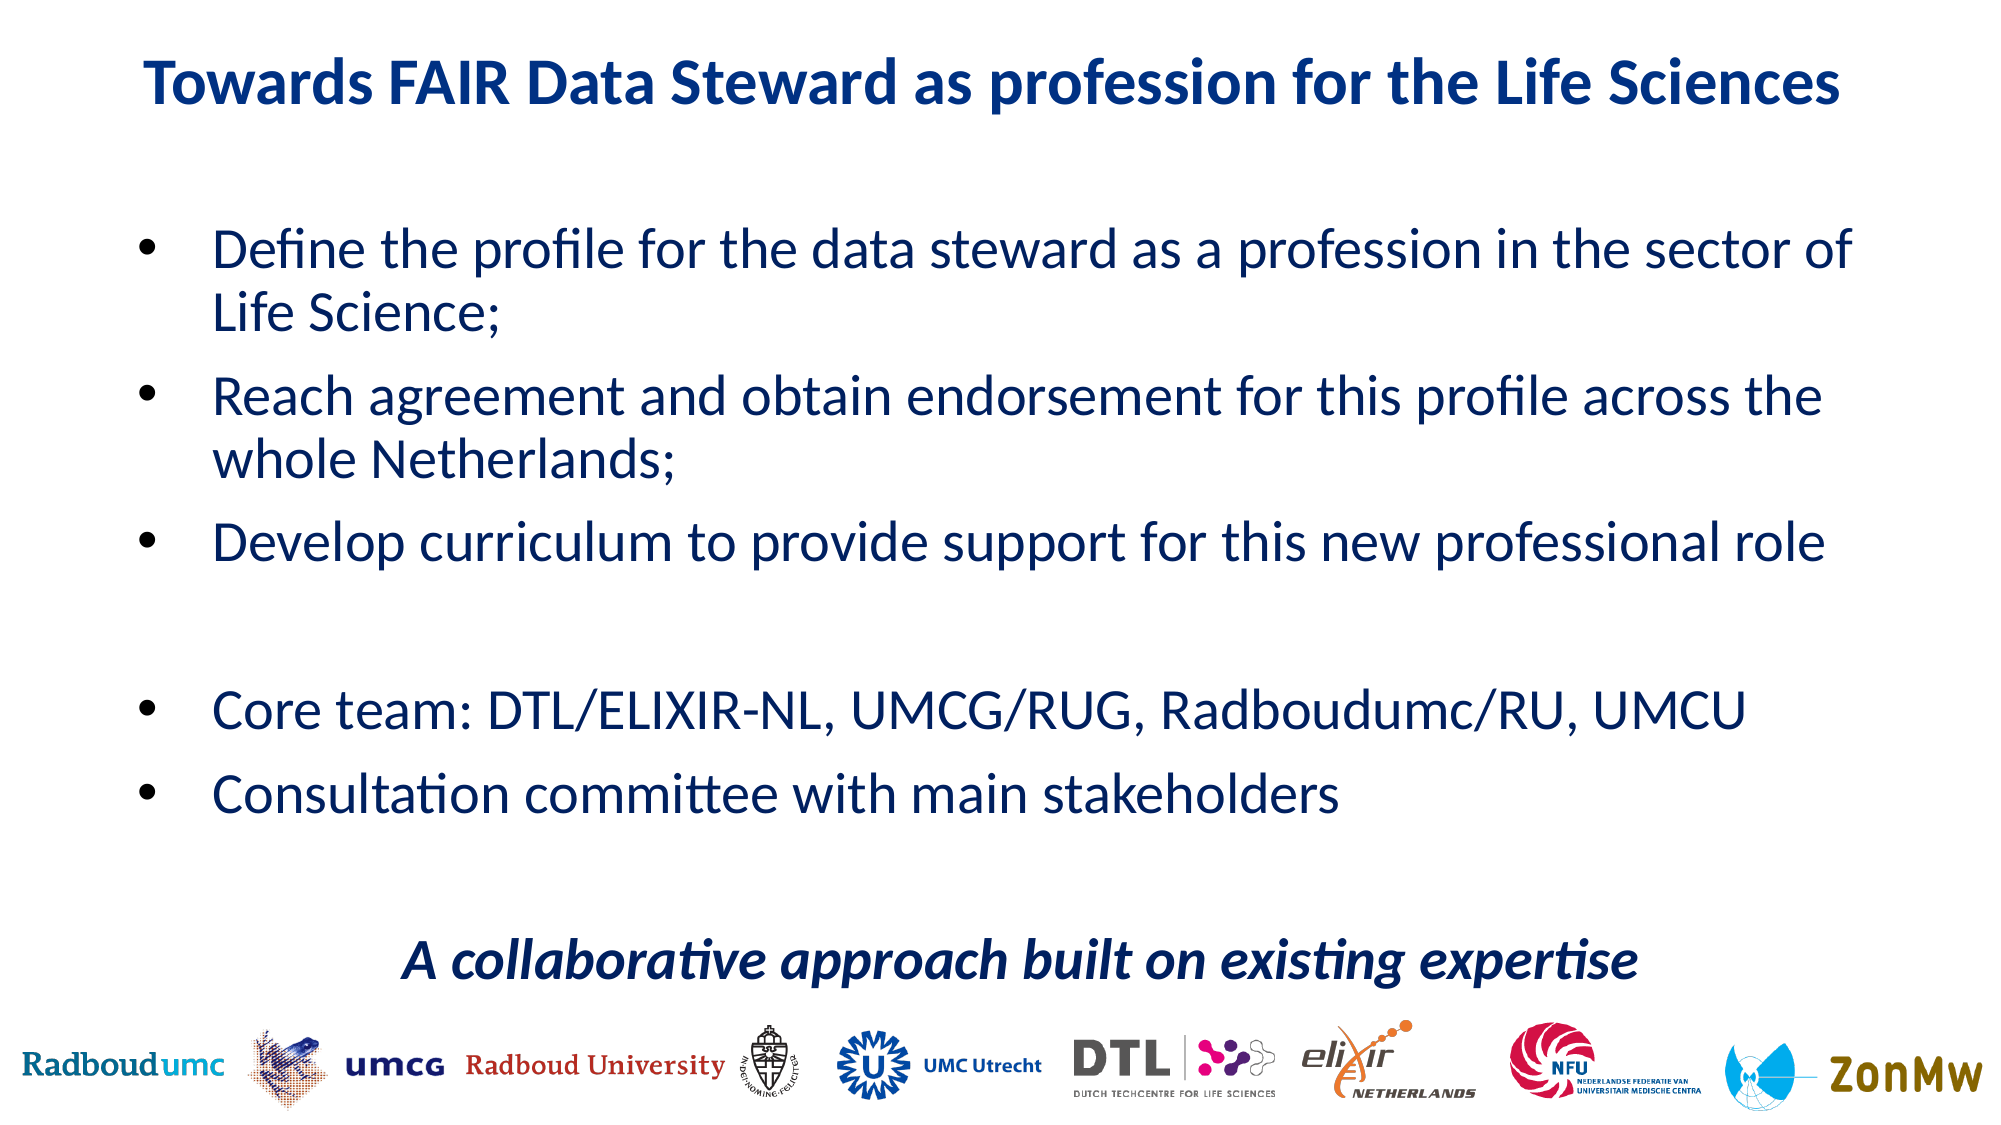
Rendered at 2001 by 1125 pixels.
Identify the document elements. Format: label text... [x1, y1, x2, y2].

picture [1503, 1013, 1704, 1102]
list Define the profile for the data steward as a profession in the sector of Life Science; Reach agreement and obtain endorsement for this profile across the whole Netherlands; Develop curriculum to provide support for this new professional role Core team: DTL/ELIXIR-NL, UMCG/RUG, Radboudumc/RU, UMCU Consultation committee with main stakeholders A collaborative approach built on existing expertise [122, 210, 1920, 1084]
picture [1724, 1042, 1983, 1112]
text_box Towards FAIR Data Steward as profession for the Life Sciences [94, 29, 1893, 206]
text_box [9, 993, 1476, 1125]
